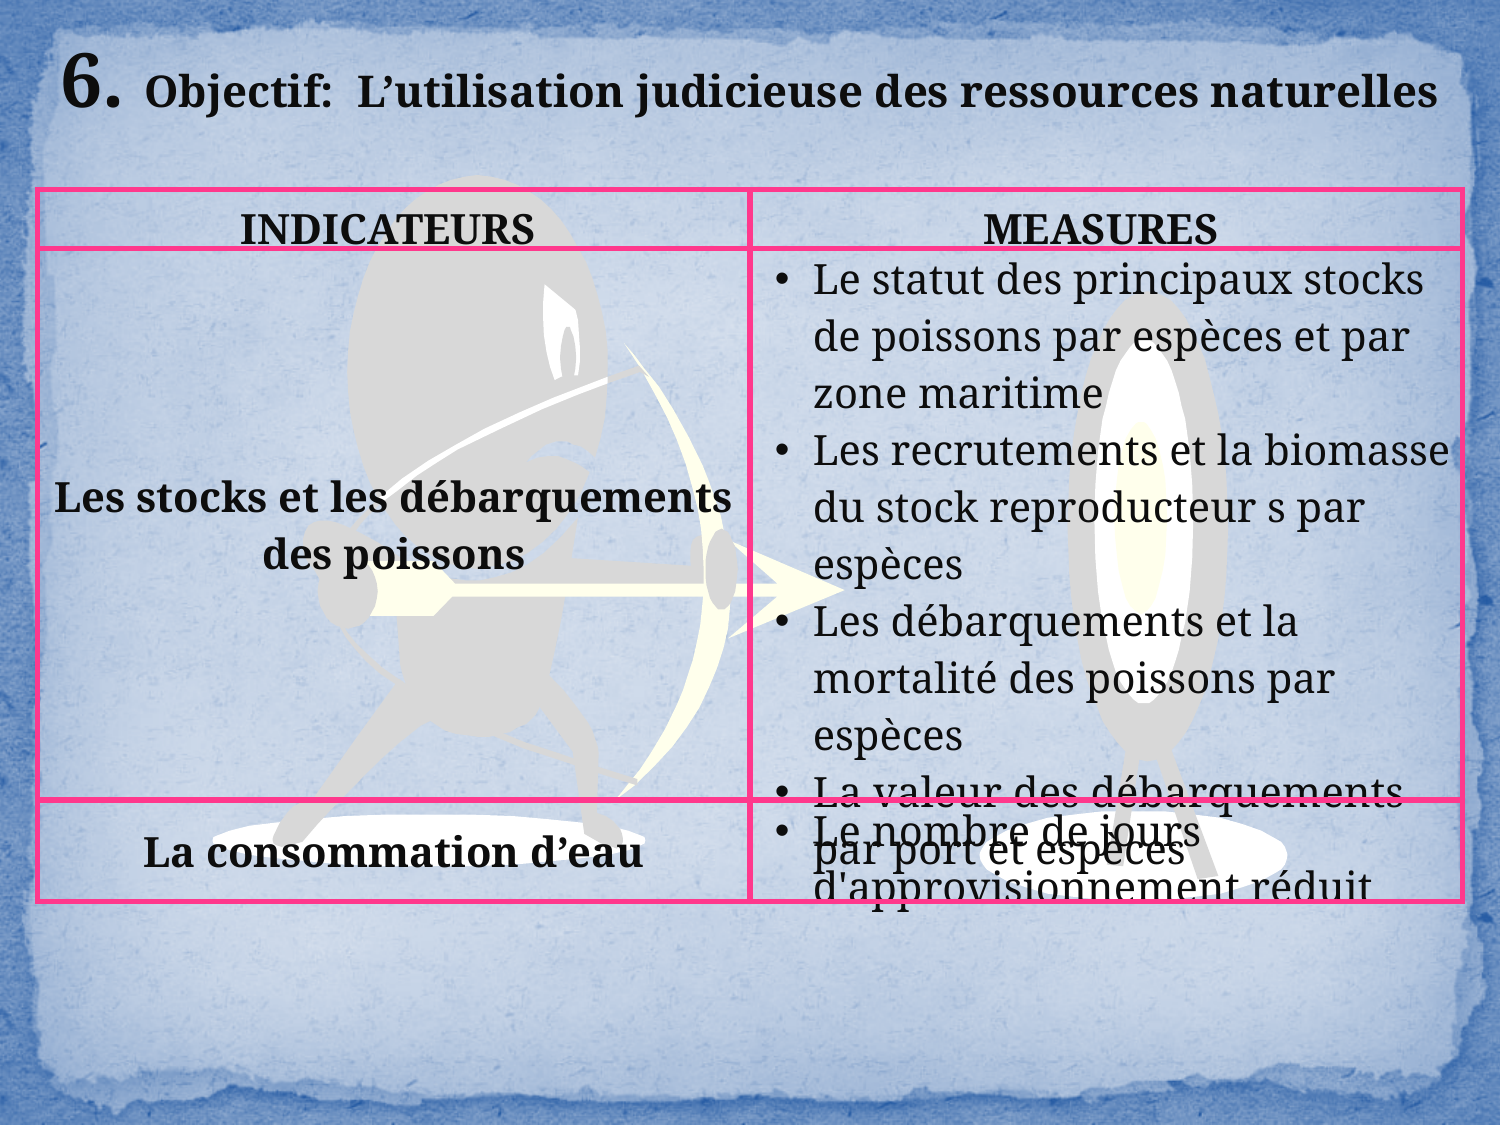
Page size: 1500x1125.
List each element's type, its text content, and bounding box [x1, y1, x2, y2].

table_header MEASURES [1291, 192, 1460, 246]
text_box 6. Objectif: L’utilisation judicieuse des ressources naturelles [37, 24, 1463, 183]
table_header INDICATEURS [40, 192, 207, 246]
table_cell La consommation d’eau [40, 803, 207, 899]
picture [212, 174, 1288, 901]
table_cell Le statut des principaux stocks de poissons par espèces et par zone maritime Les recrutements et la biomasse du stock reproducteur s par espèces Les débarquements et la mortalité des poissons par espèces La valeur des débarquements par port et espèces [1291, 251, 1460, 797]
table_cell Le nombre de jours d'approvisionnement réduit [1291, 803, 1460, 899]
table_cell Les stocks et les débarquements des poissons [40, 251, 207, 797]
